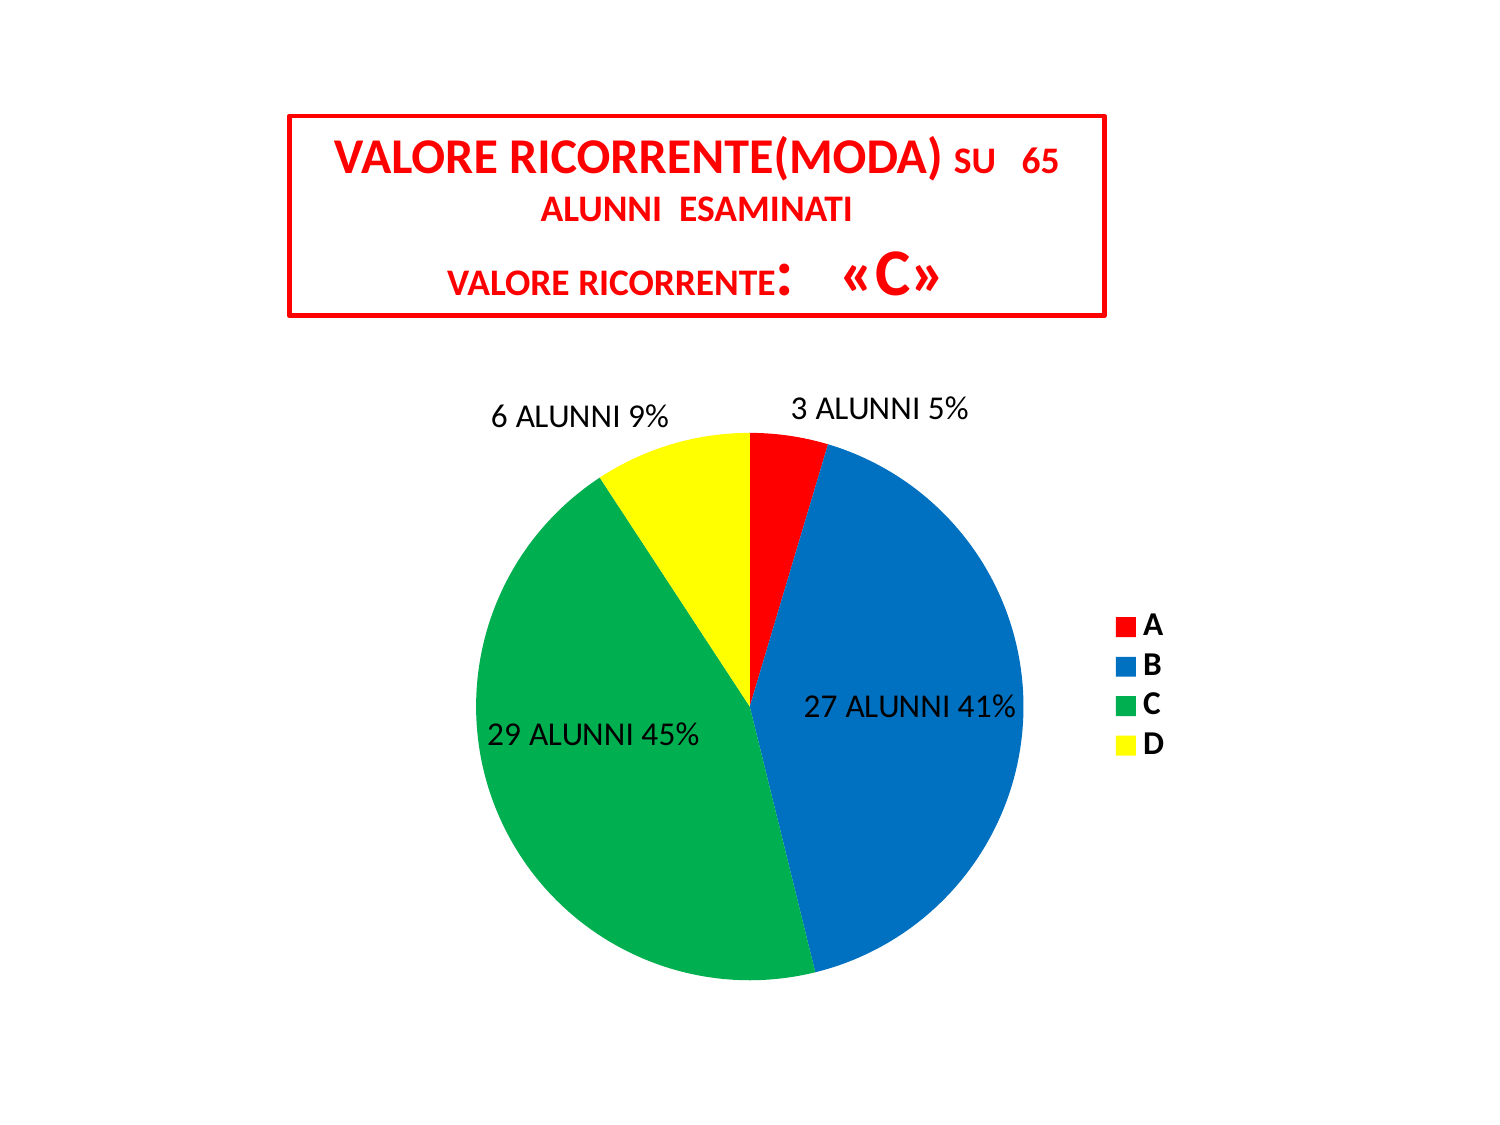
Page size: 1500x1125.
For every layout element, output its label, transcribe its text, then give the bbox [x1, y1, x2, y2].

chart [247, 373, 1188, 1000]
text_box VALORE RICORRENTE(MODA) SU 65 ALUNNI ESAMINATI VALORE RICORRENTE: «C» [289, 116, 1105, 316]
